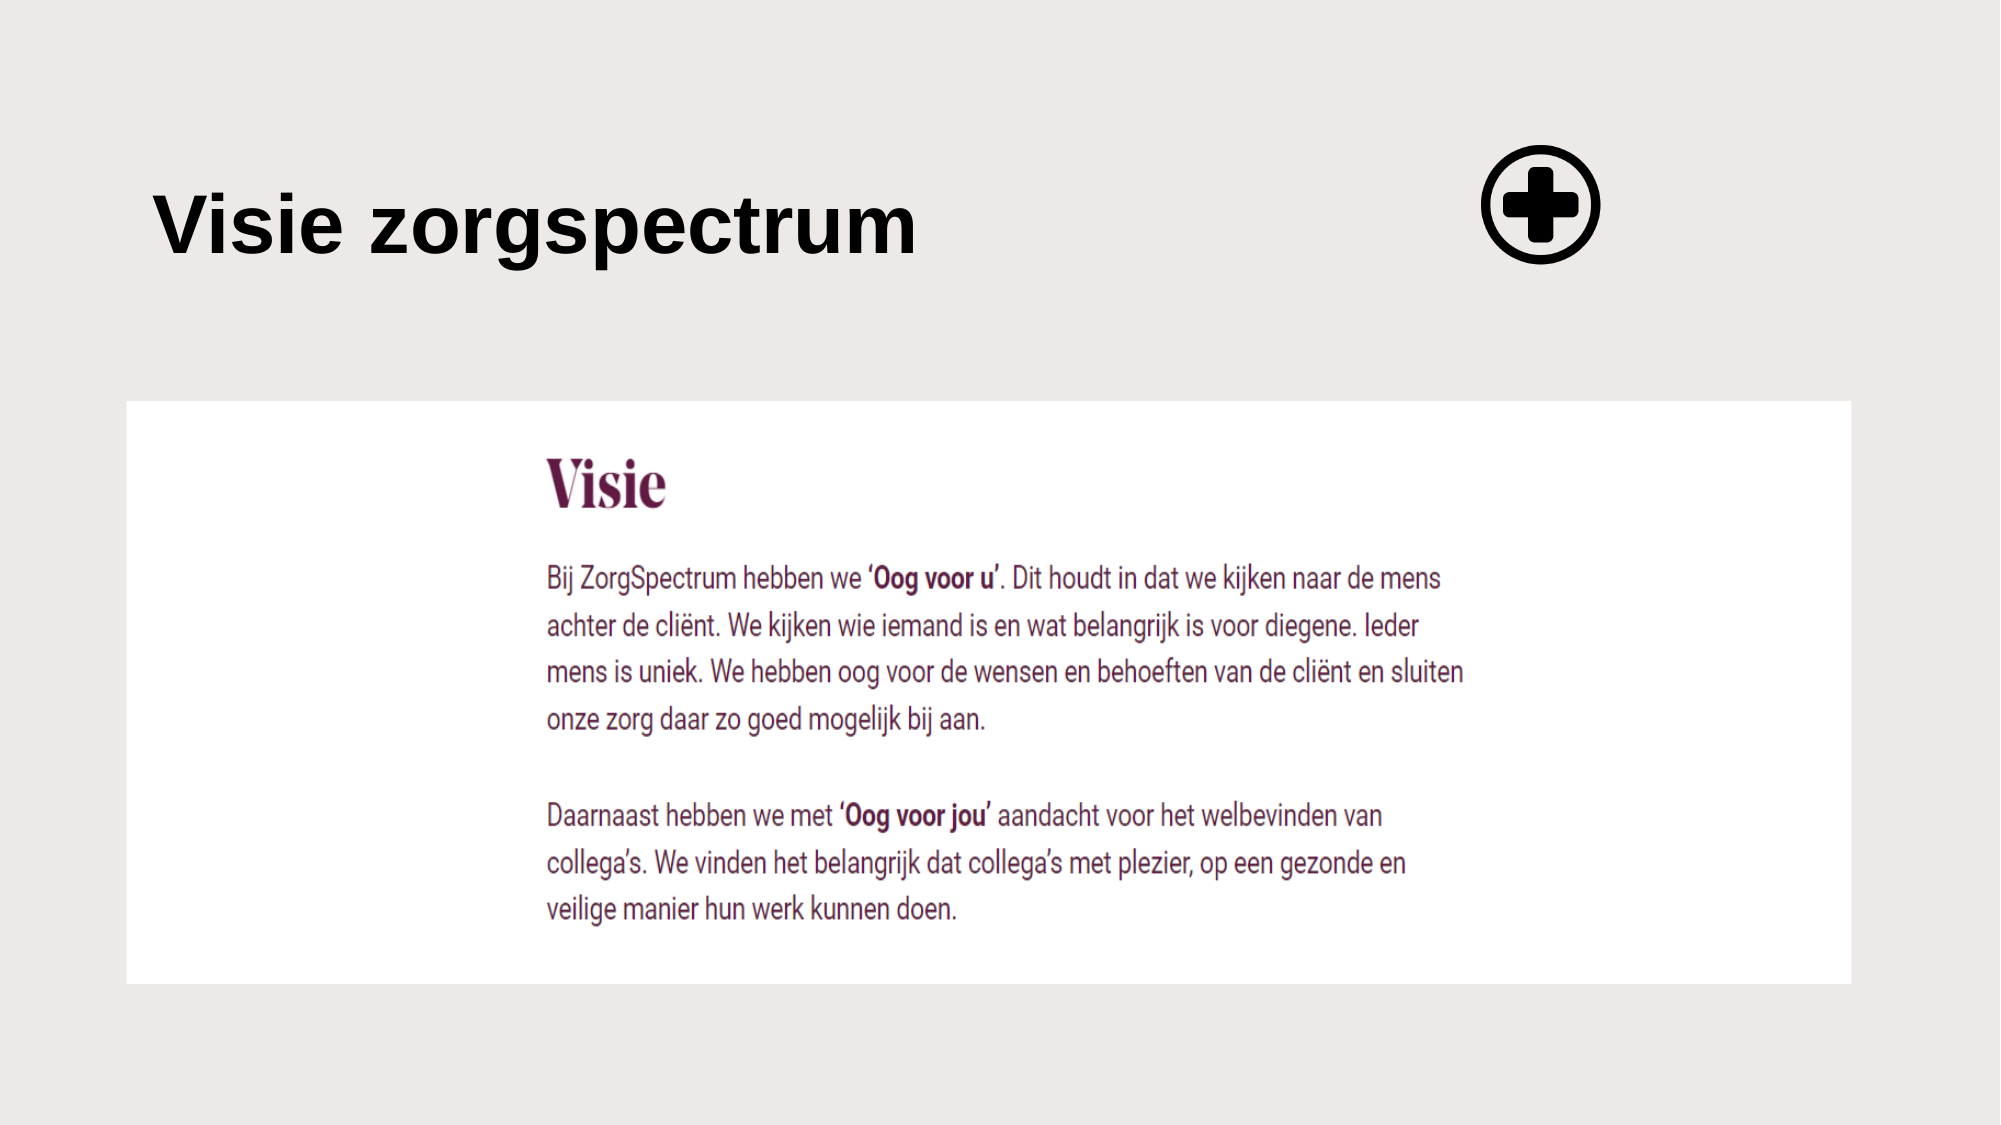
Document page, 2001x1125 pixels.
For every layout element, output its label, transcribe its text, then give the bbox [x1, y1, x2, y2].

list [126, 401, 1852, 984]
picture [1465, 129, 1616, 280]
title Visie zorgspectrum [137, 95, 1863, 280]
